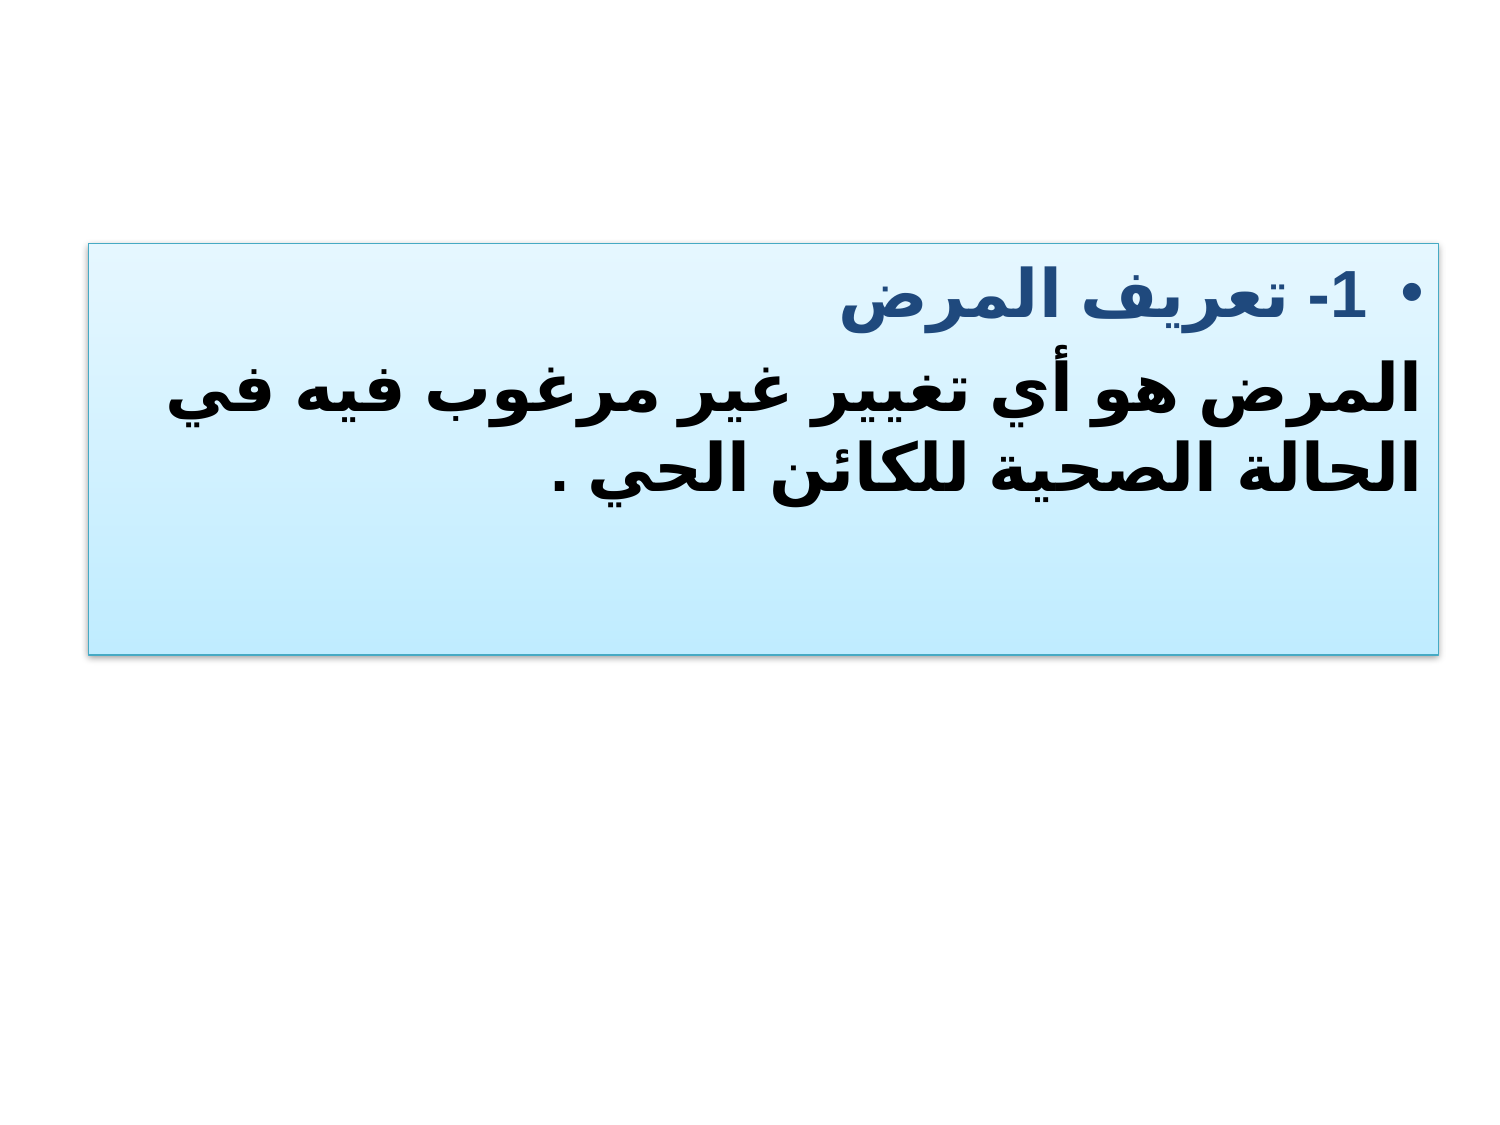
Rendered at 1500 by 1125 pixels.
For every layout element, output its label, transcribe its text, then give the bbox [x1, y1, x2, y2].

list 1- تعريف المرض المرض هو أي تغيير غير مرغوب فيه في الحالة الصحية للكائن الحي . [88, 243, 1439, 656]
